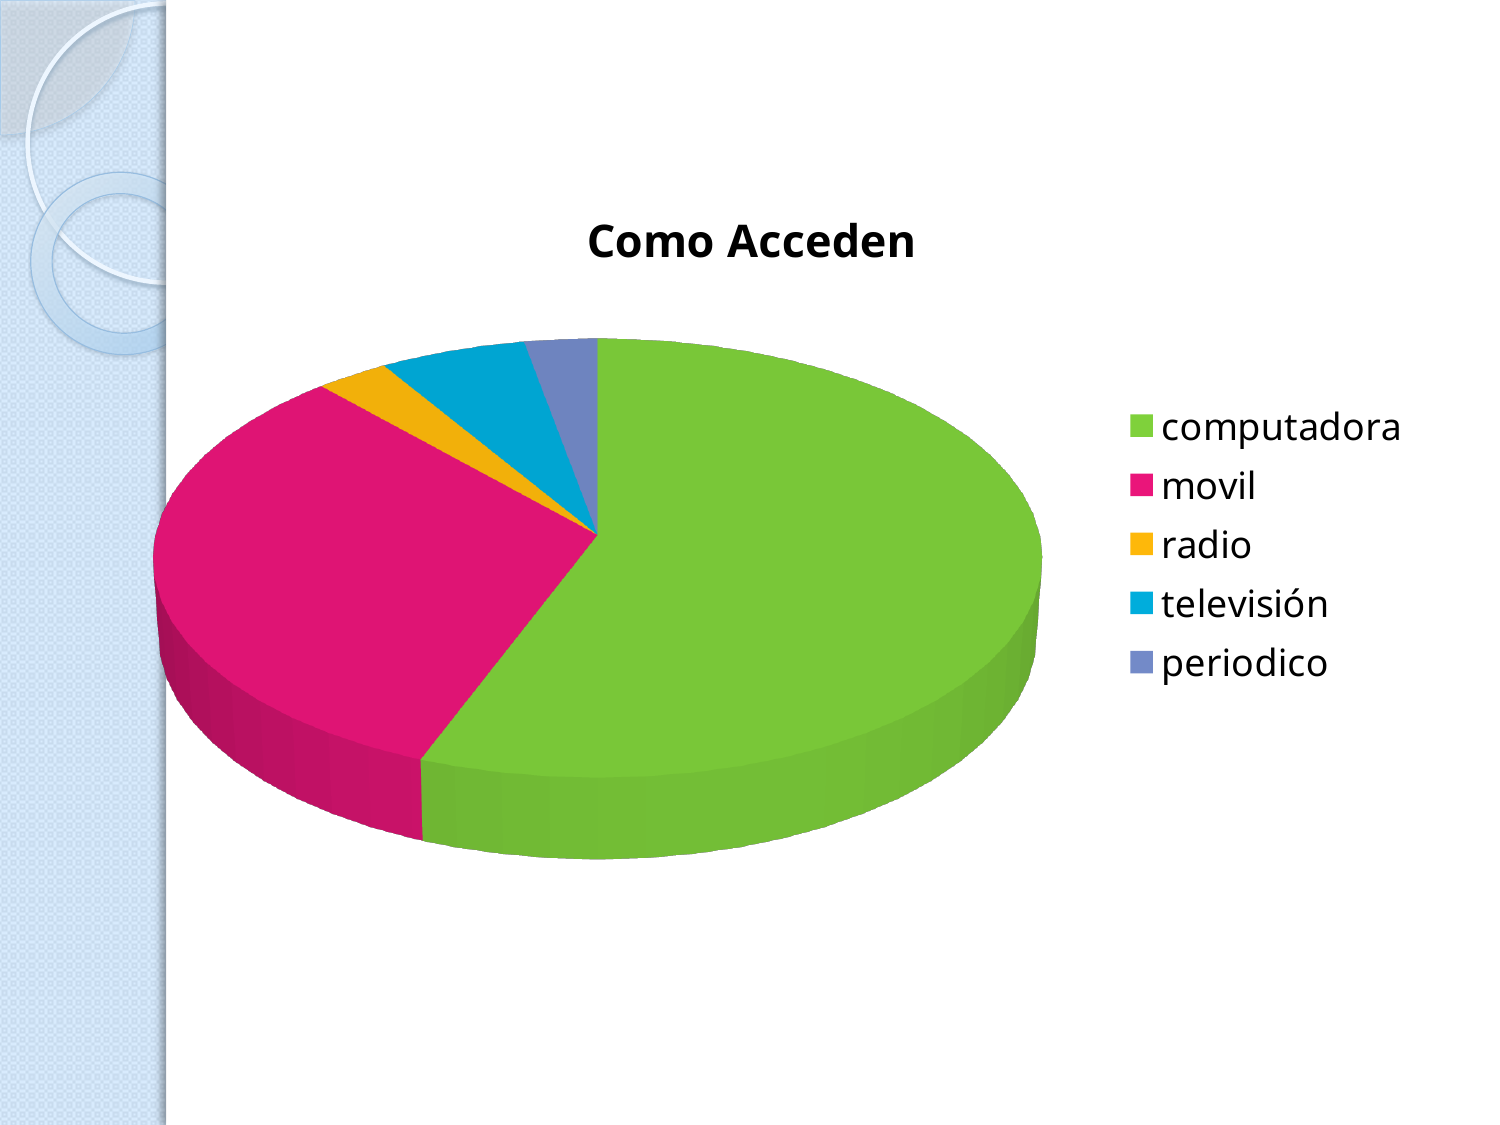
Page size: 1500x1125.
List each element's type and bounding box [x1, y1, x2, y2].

chart [76, 172, 1427, 916]
